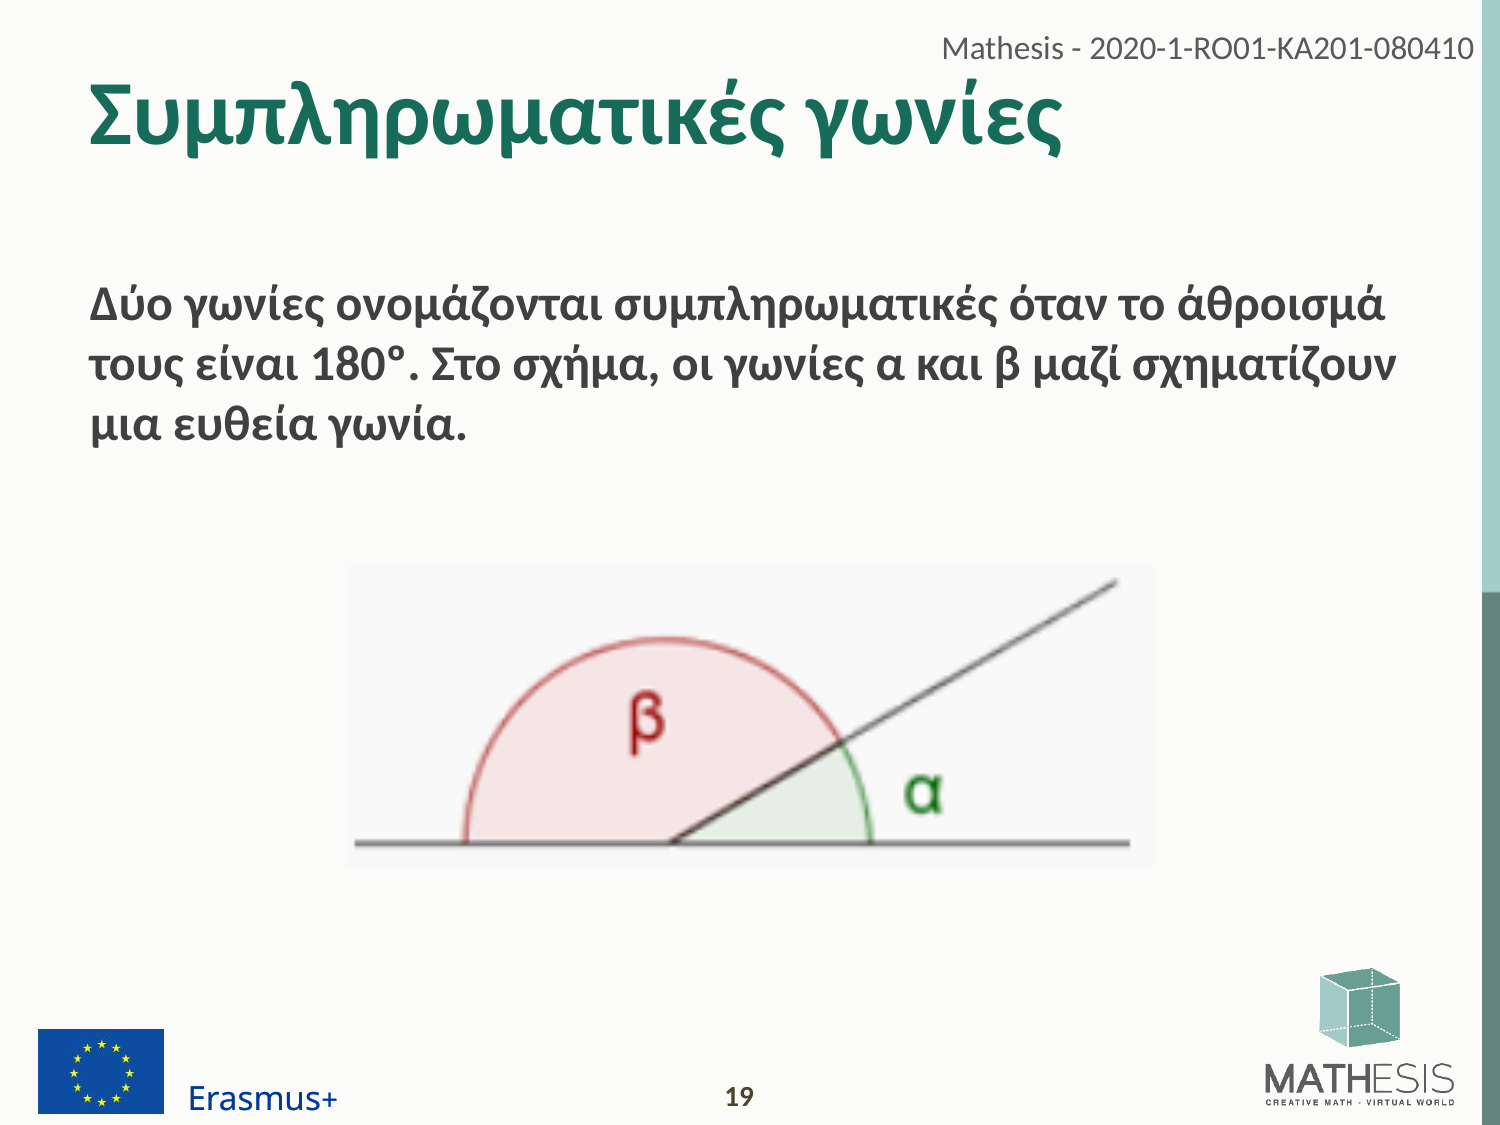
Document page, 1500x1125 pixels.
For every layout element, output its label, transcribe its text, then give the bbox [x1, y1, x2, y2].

title Συμπληρωματικές γωνίες [75, 45, 1425, 233]
list Δύο γωνίες ονομάζονται συμπληρωματικές όταν το άθροισμά τους είναι 180º. Στο σχήμα, οι γωνίες α και β μαζί σχηματίζουν μια ευθεία γωνία. [75, 262, 1425, 1005]
picture [346, 566, 1154, 868]
picture [38, 1029, 164, 1114]
